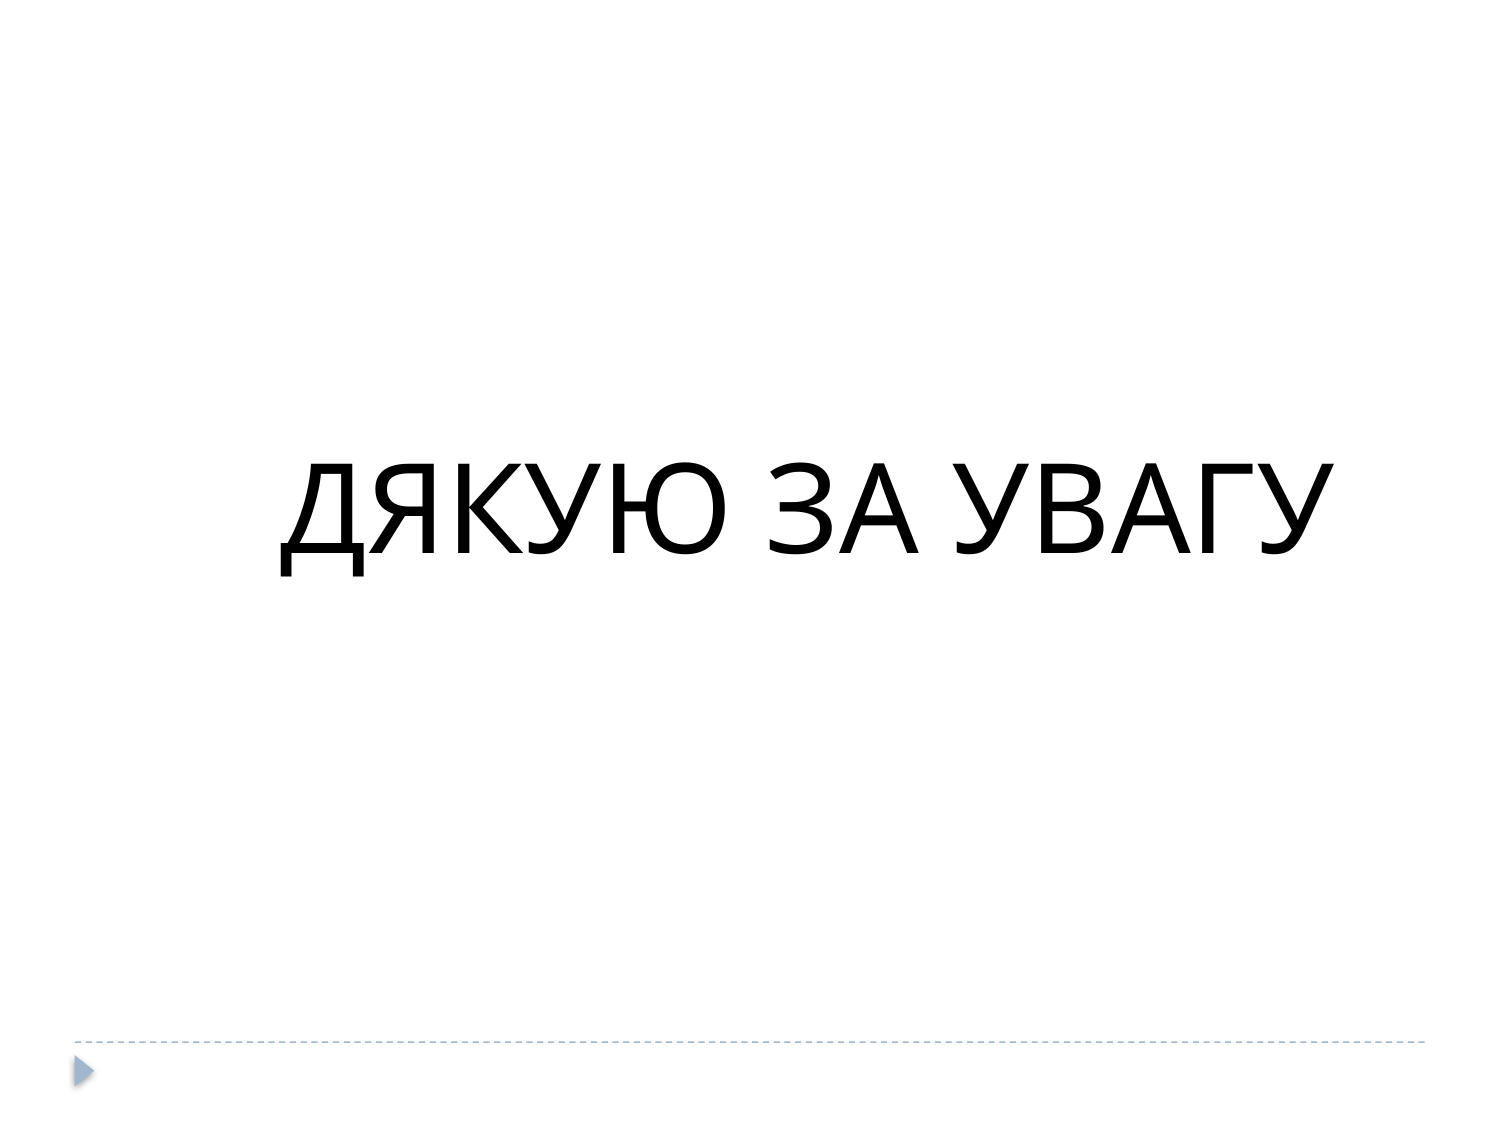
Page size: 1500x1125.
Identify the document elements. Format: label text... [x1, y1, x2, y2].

text_box ДЯКУЮ ЗА УВАГУ [265, 420, 1388, 586]
